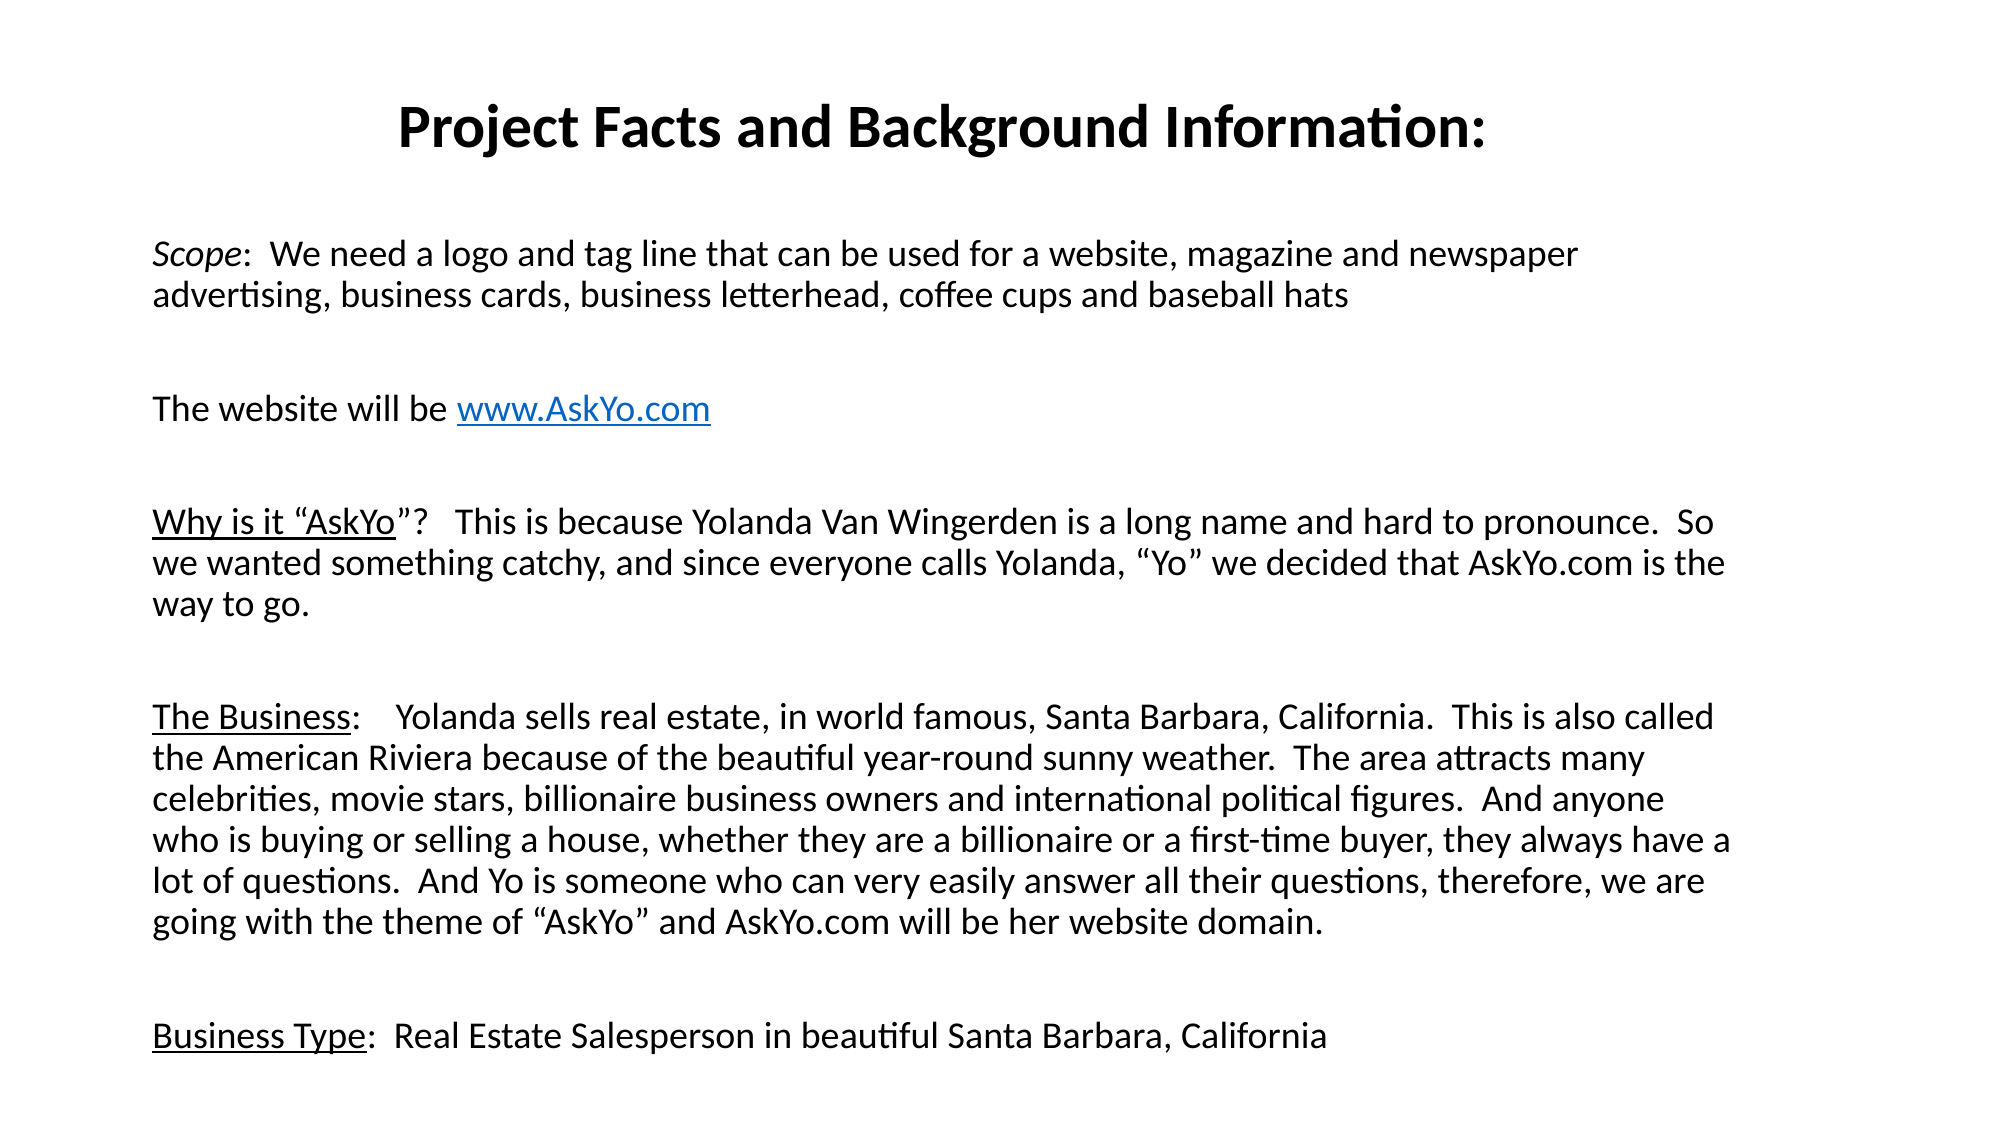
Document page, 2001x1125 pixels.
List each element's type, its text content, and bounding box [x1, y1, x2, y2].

subtitle Project Facts and Background Information: Scope: We need a logo and tag line that can be used for a website, magazine and newspaper advertising, business cards, business letterhead, coffee cups and baseball hats The website will be www.AskYo.com Why is it “AskYo”? This is because Yolanda Van Wingerden is a long name and hard to pronounce. So we wanted something catchy, and since everyone calls Yolanda, “Yo” we decided that AskYo.com is the way to go. The Business: Yolanda sells real estate, in world famous, Santa Barbara, California. This is also called the American Riviera because of the beautiful year-round sunny weather. The area attracts many celebrities, movie stars, billionaire business owners and international political figures. And anyone who is buying or selling a house, whether they are a billionaire or a first-time buyer, they always have a lot of questions. And Yo is someone who can very easily answer all their questions, therefore, we are going with the theme of “AskYo” and AskYo.com will be her website domain. Business Type: Real Estate Salesperson in beautiful Santa Barbara, California [137, 87, 1750, 1074]
